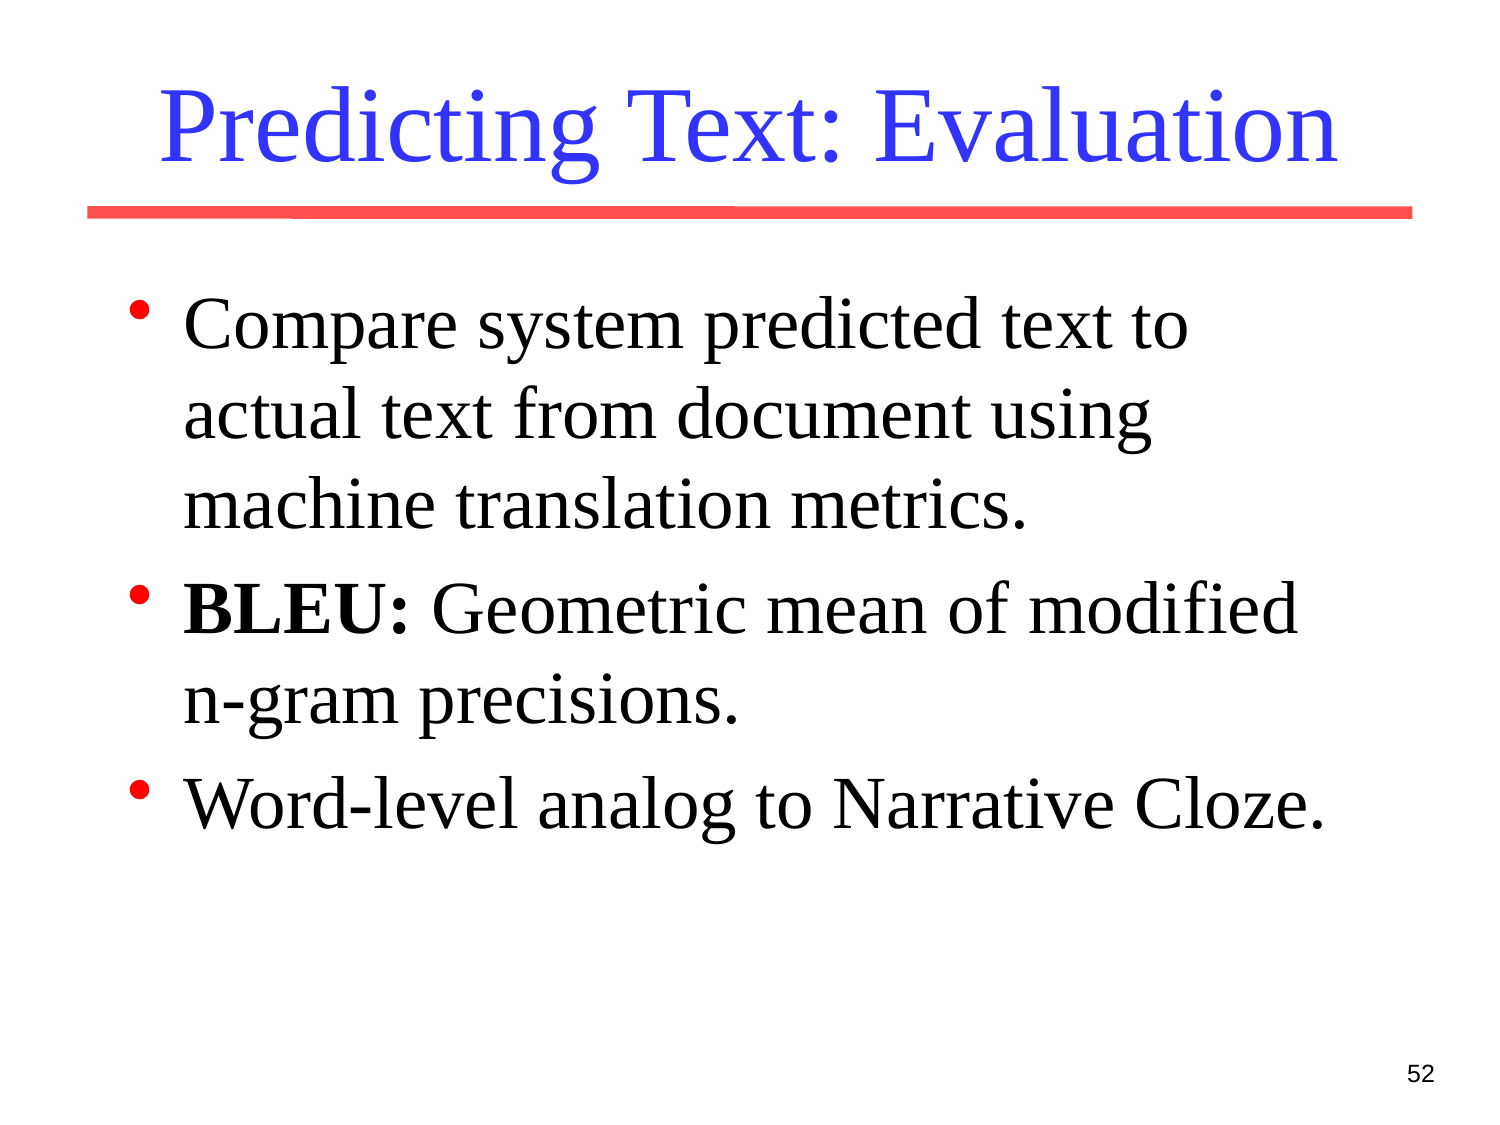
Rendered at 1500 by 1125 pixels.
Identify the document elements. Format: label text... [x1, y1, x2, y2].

title Predicting Text: Evaluation [112, 37, 1388, 201]
list Compare system predicted text to actual text from document using machine translation metrics. BLEU: Geometric mean of modified n-gram precisions. Word-level analog to Narrative Cloze. [112, 266, 1388, 1036]
slide_number 52 [1137, 1049, 1451, 1125]
